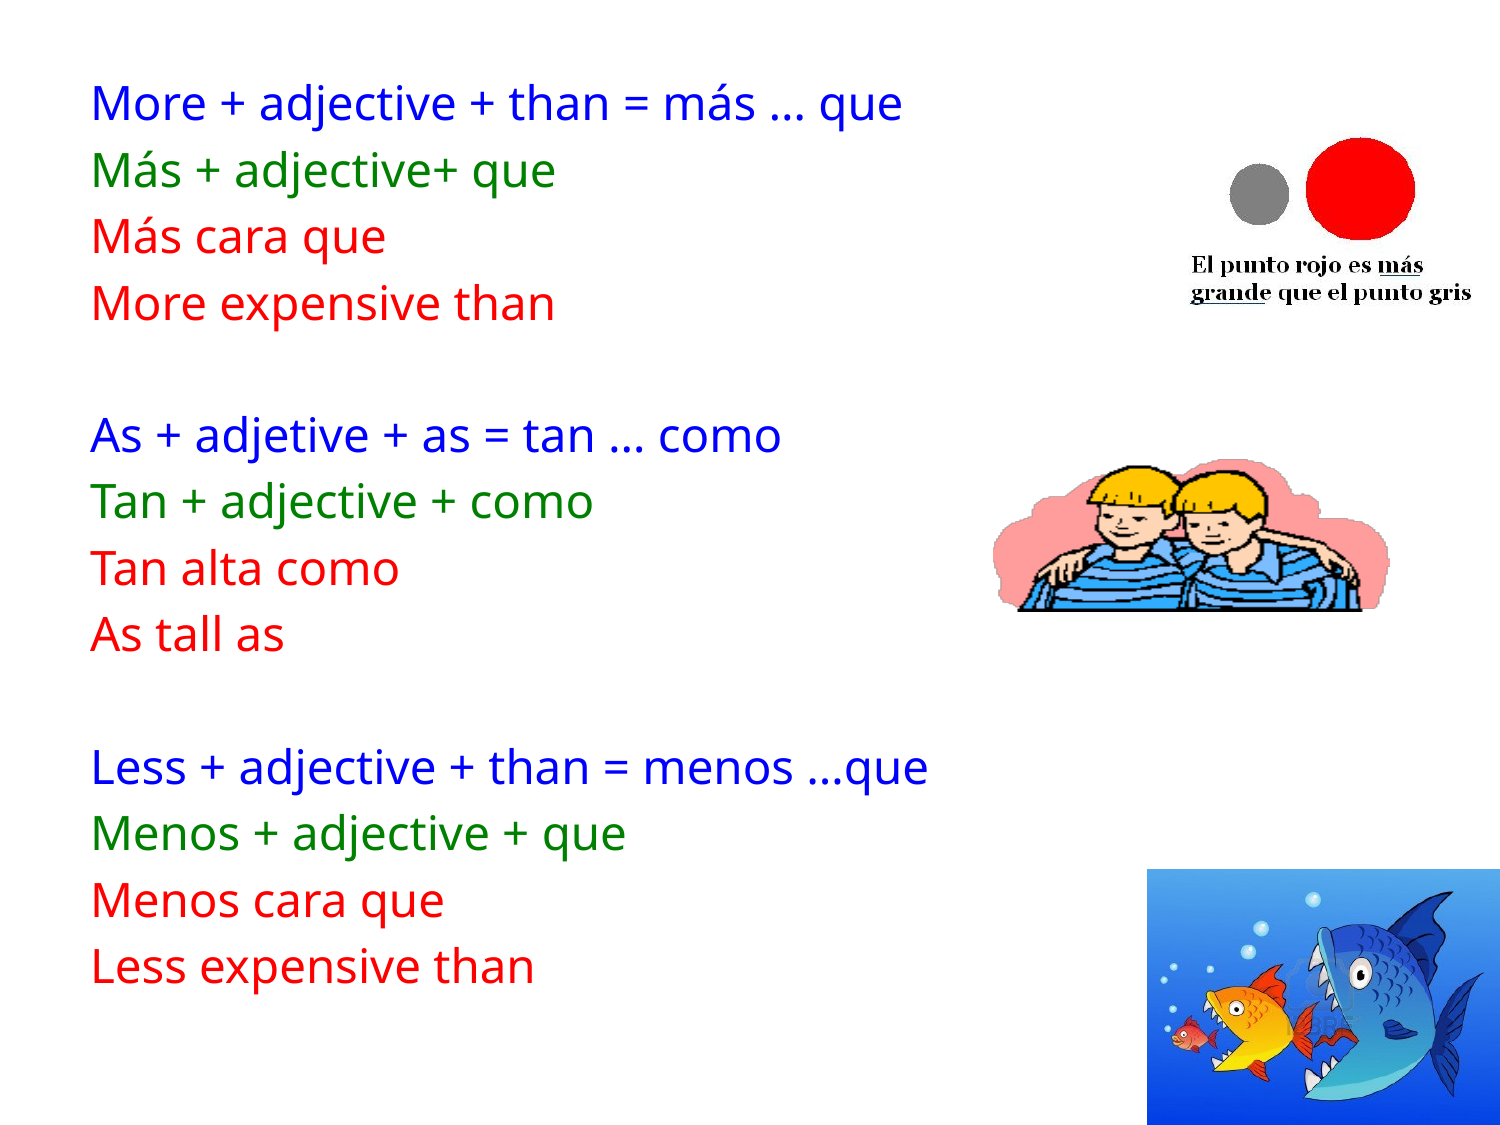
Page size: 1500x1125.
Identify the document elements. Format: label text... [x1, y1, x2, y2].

picture [993, 458, 1390, 612]
list More + adjective + than = más … que Más + adjective+ que Más cara que More expensive than As + adjetive + as = tan … como Tan + adjective + como Tan alta como As tall as Less + adjective + than = menos …que Menos + adjective + que Menos cara que Less expensive than [75, 65, 1425, 1005]
picture [1147, 869, 1500, 1125]
picture [1180, 101, 1478, 308]
